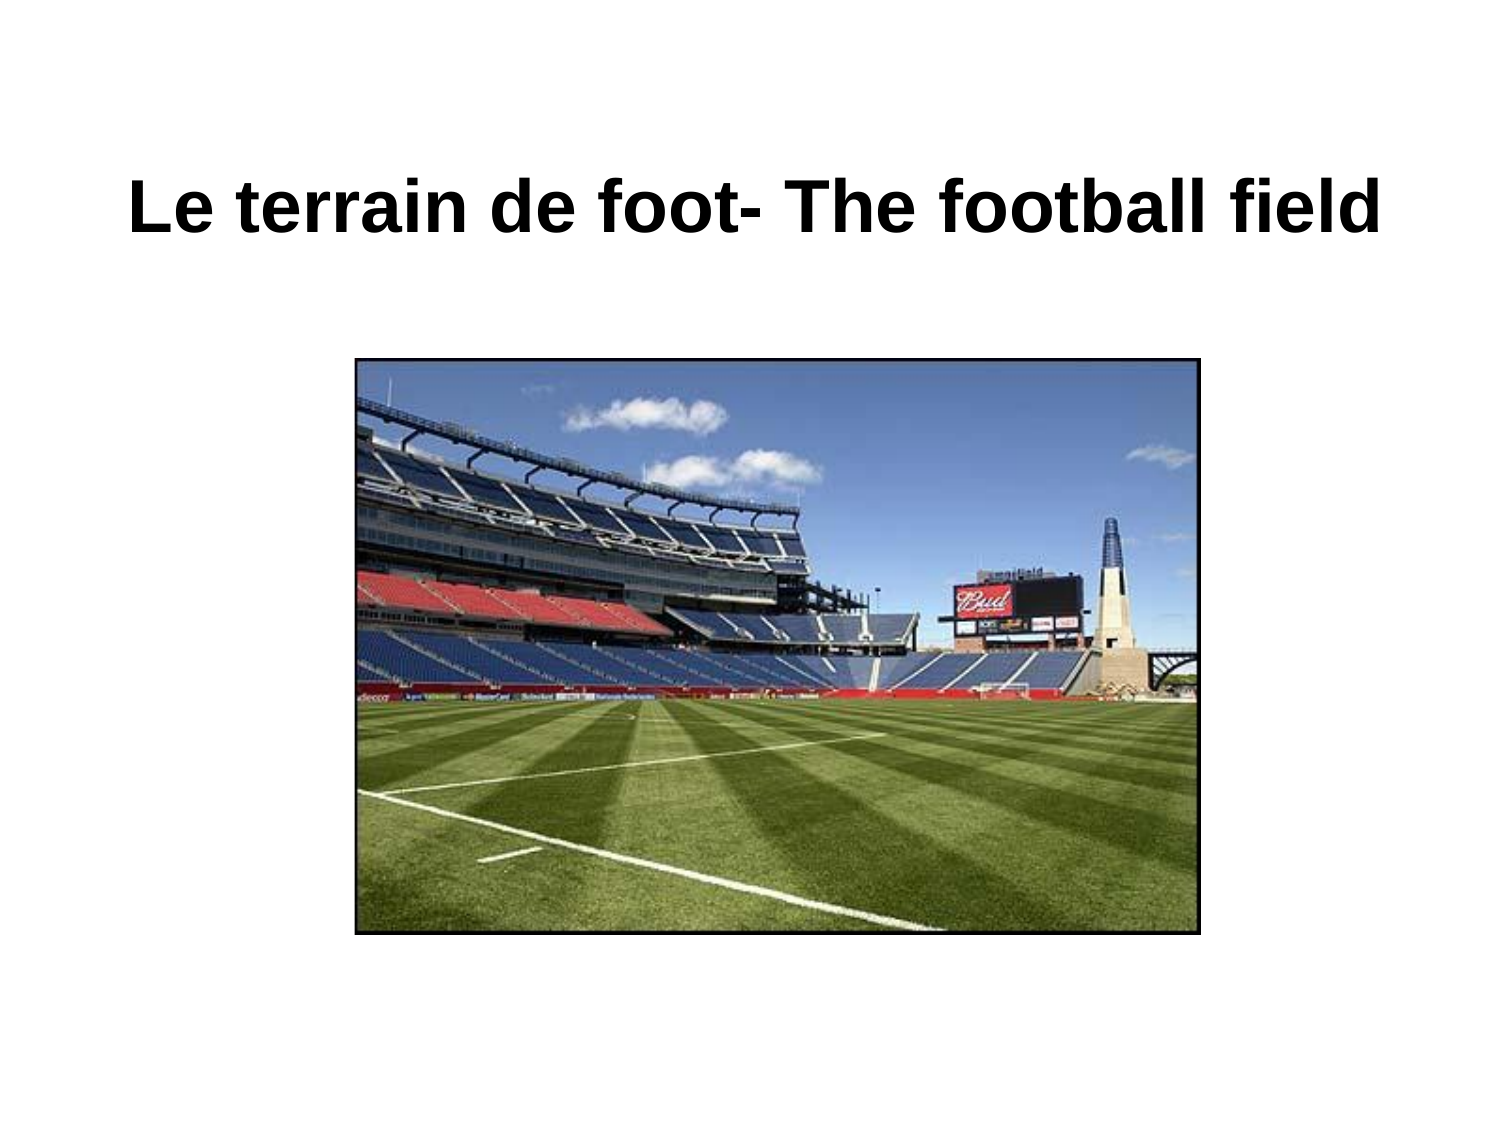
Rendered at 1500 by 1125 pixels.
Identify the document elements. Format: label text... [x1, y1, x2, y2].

title Le terrain de foot- The football field [75, 44, 1425, 263]
text_box [354, 358, 1201, 935]
